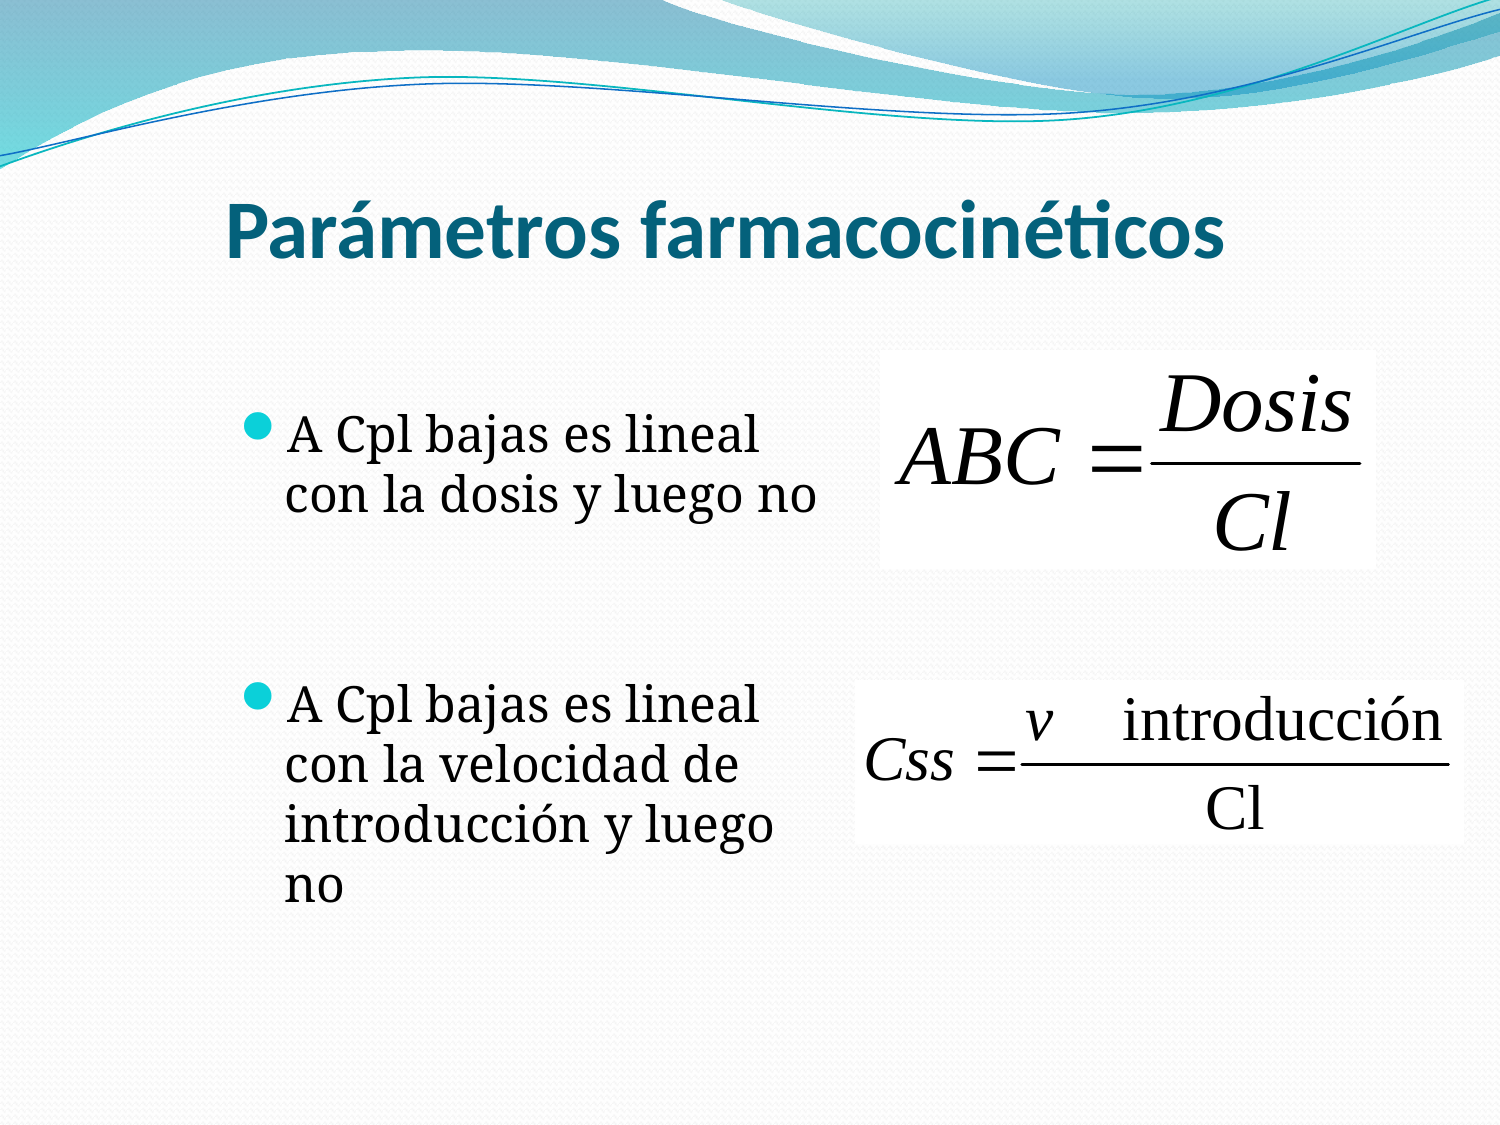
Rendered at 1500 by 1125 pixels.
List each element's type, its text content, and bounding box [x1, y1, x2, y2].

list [855, 679, 1465, 844]
title Parámetros farmacocinéticos [224, 87, 1463, 276]
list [879, 349, 1376, 570]
list A Cpl bajas es lineal con la dosis y luego no A Cpl bajas es lineal con la velocidad de introducción y luego no [224, 324, 838, 1001]
